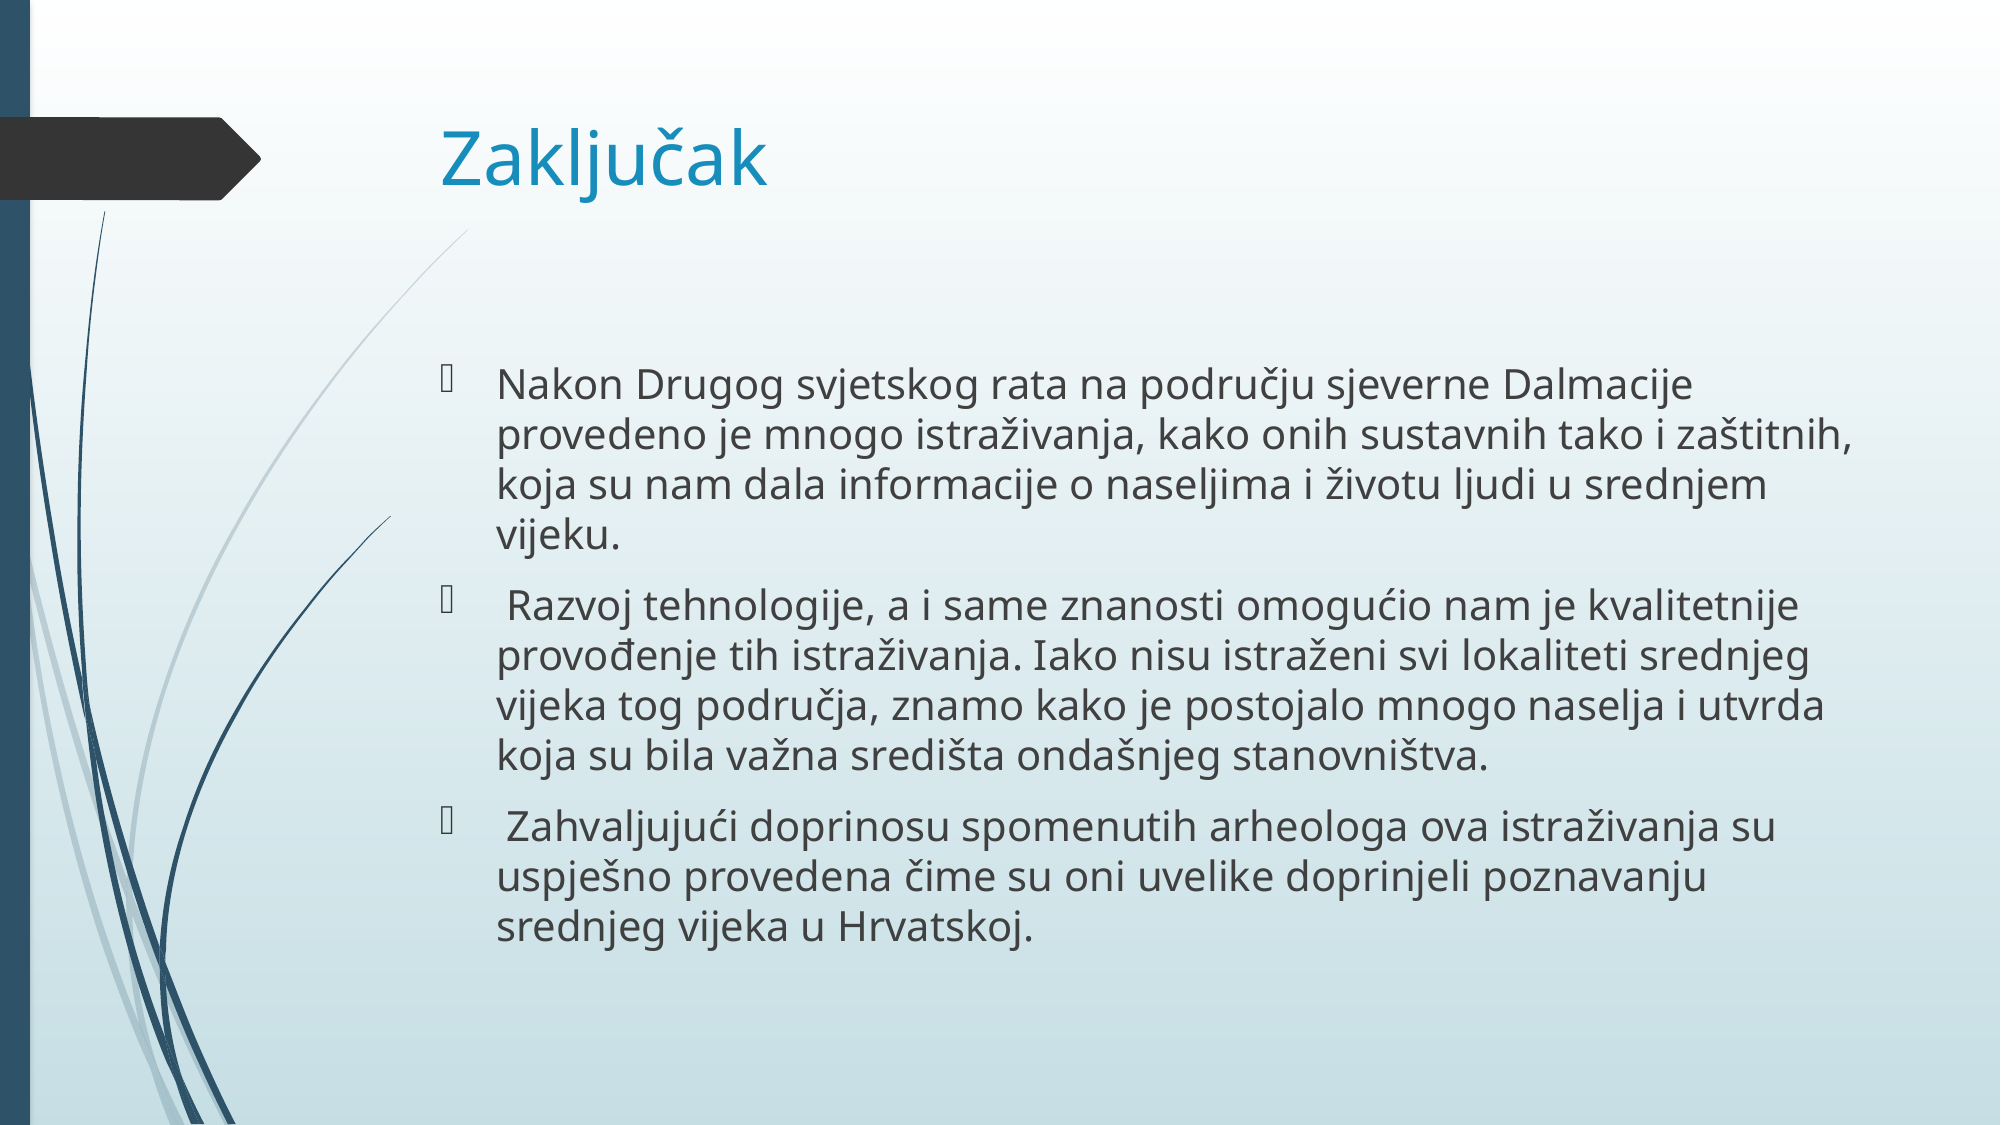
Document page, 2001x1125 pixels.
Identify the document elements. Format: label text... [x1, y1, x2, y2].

title Zaključak [425, 102, 1888, 313]
list Nakon Drugog svjetskog rata na području sjeverne Dalmacije provedeno je mnogo istraživanja, kako onih sustavnih tako i zaštitnih, koja su nam dala informacije o naseljima i životu ljudi u srednjem vijeku. Razvoj tehnologije, a i same znanosti omogućio nam je kvalitetnije provođenje tih istraživanja. Iako nisu istraženi svi lokaliteti srednjeg vijeka tog područja, znamo kako je postojalo mnogo naselja i utvrda koja su bila važna središta ondašnjeg stanovništva. Zahvaljujući doprinosu spomenutih arheologa ova istraživanja su uspješno provedena čime su oni uvelike doprinjeli poznavanju srednjeg vijeka u Hrvatskoj. [424, 350, 1888, 970]
